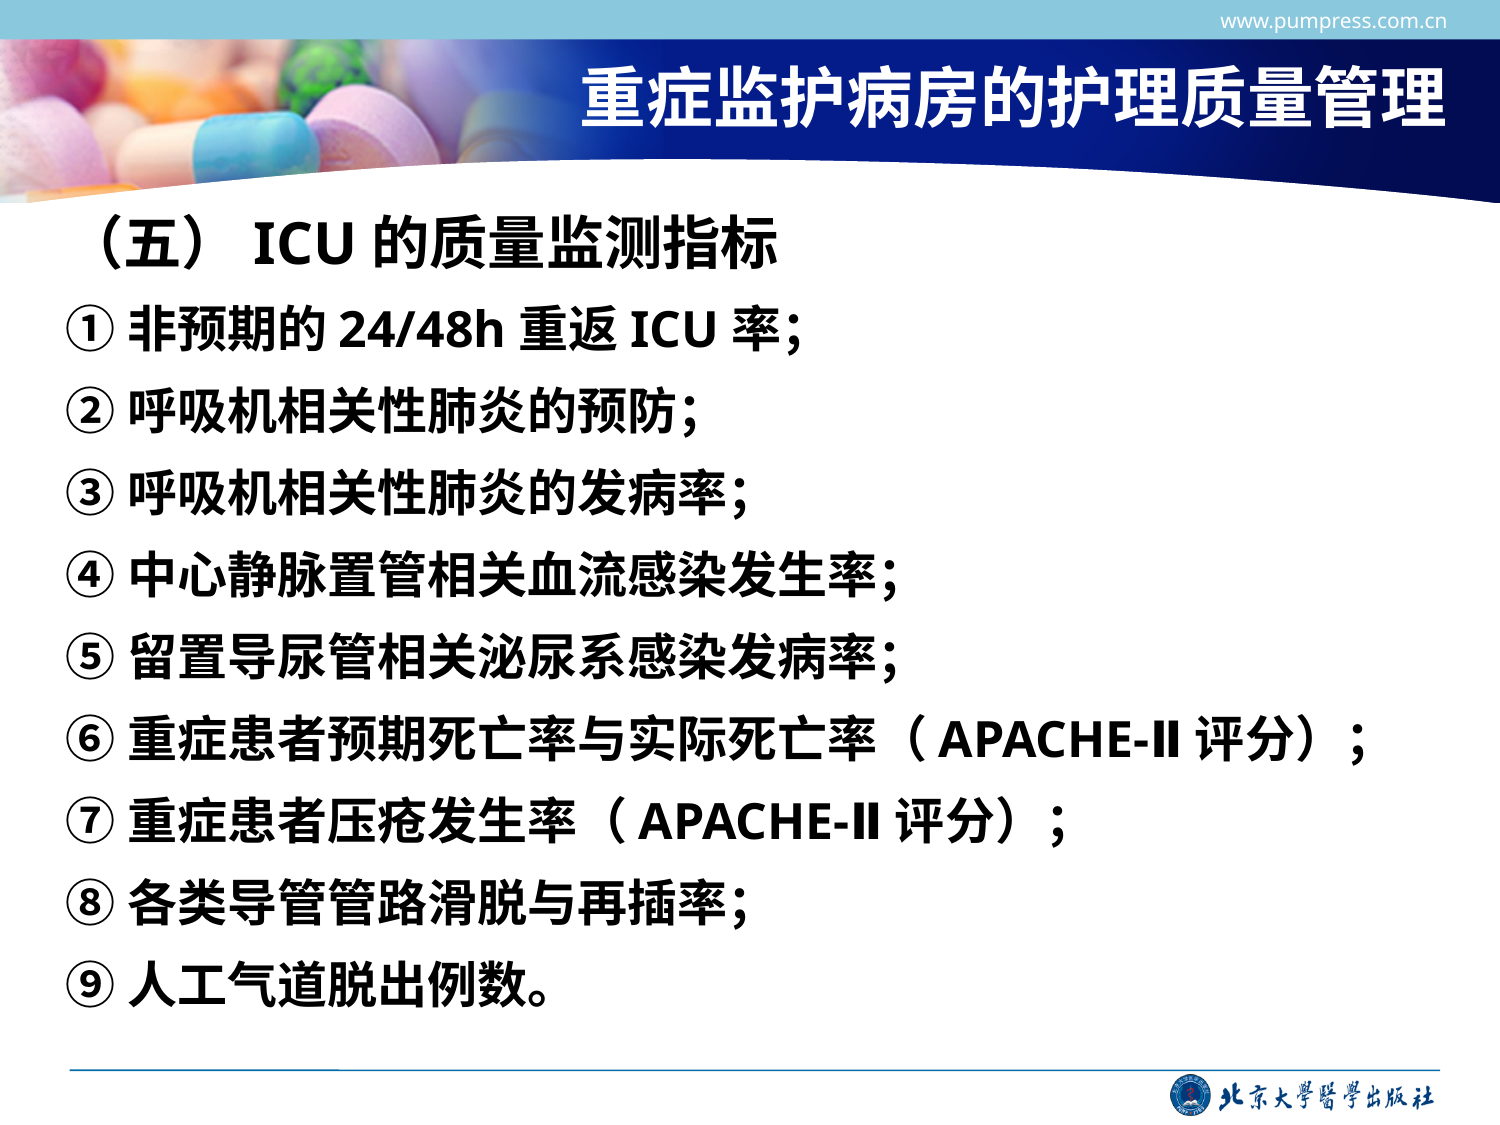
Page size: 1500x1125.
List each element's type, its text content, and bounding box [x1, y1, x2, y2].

picture [1170, 1074, 1436, 1118]
picture [0, 40, 1500, 203]
title 重症监护病房的护理质量管理 [137, 50, 1463, 143]
list （五）ICU的质量监测指标 ①非预期的24/48h重返ICU率； ②呼吸机相关性肺炎的预防； ③呼吸机相关性肺炎的发病率； ④中心静脉置管相关血流感染发生率； ⑤留置导尿管相关泌尿系感染发病率； ⑥重症患者预期死亡率与实际死亡率（APACHE-Ⅱ评分）； ⑦重症患者压疮发生率（APACHE-Ⅱ评分）； ⑧各类导管管路滑脱与再插率； ⑨人工气道脱出例数。 [50, 184, 1463, 1025]
slide_number www.pumpress.com.cn [1024, 0, 1463, 38]
